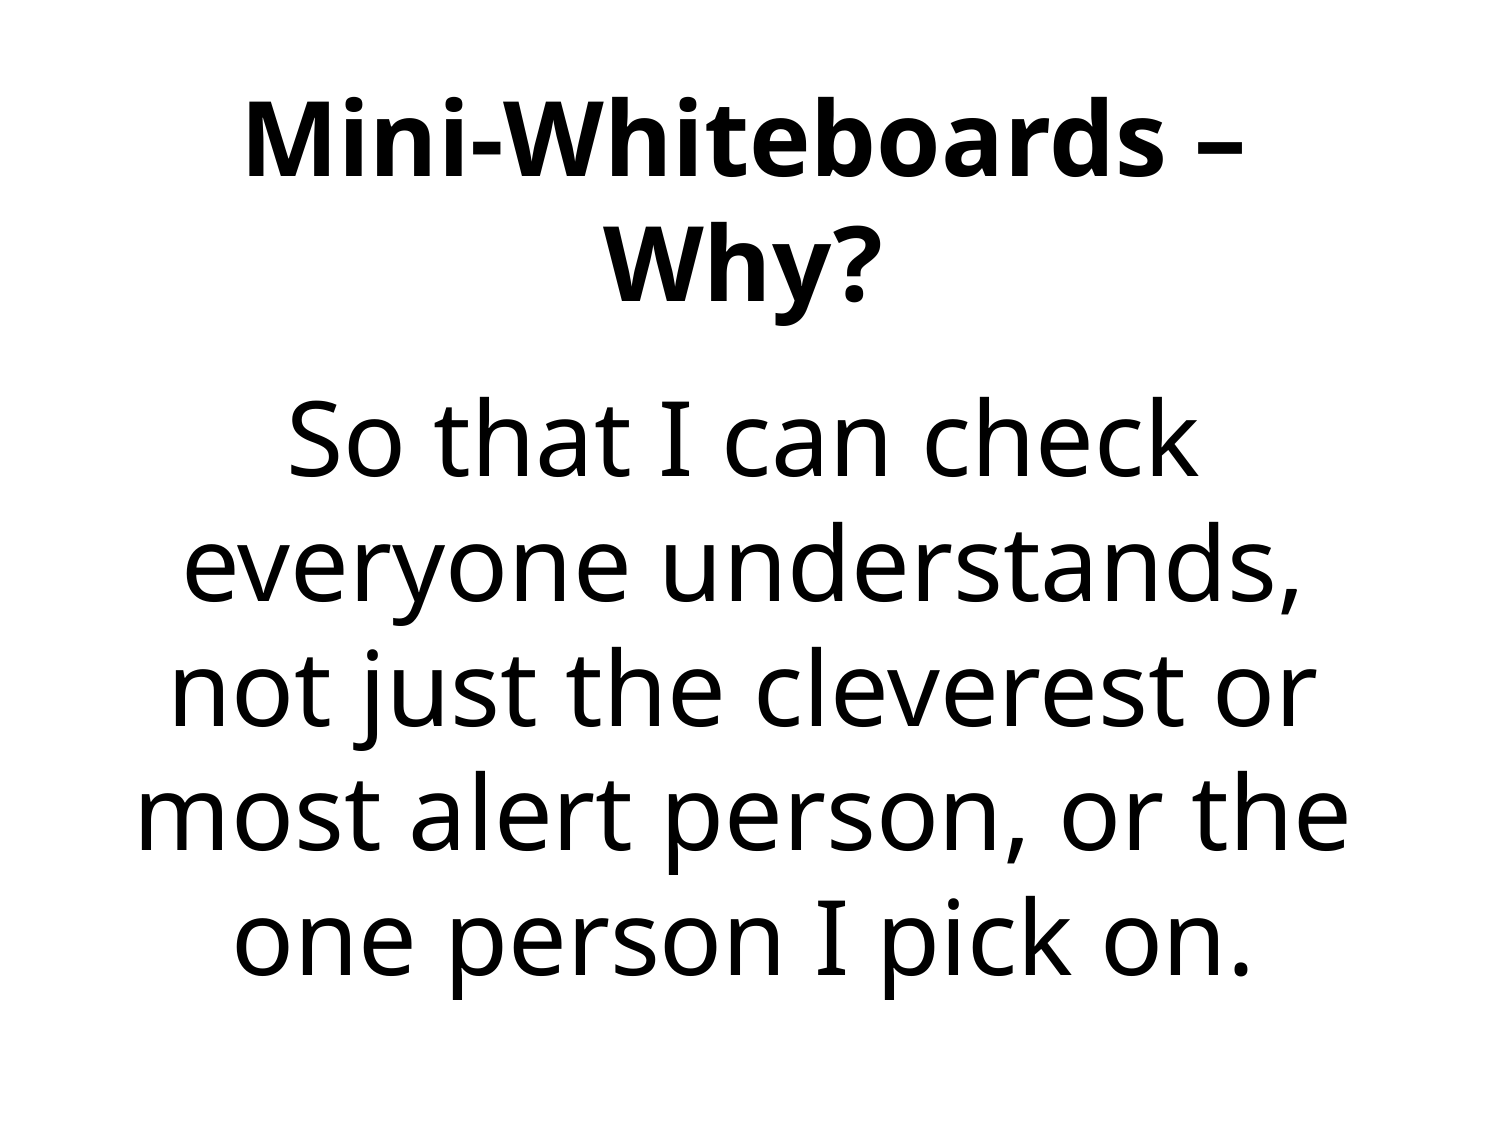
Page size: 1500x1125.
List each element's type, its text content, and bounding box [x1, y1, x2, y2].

text_box Mini-Whiteboards – Why? So that I can check everyone understands, not just the cleverest or most alert person, or the one person I pick on. [74, 64, 1413, 1004]
